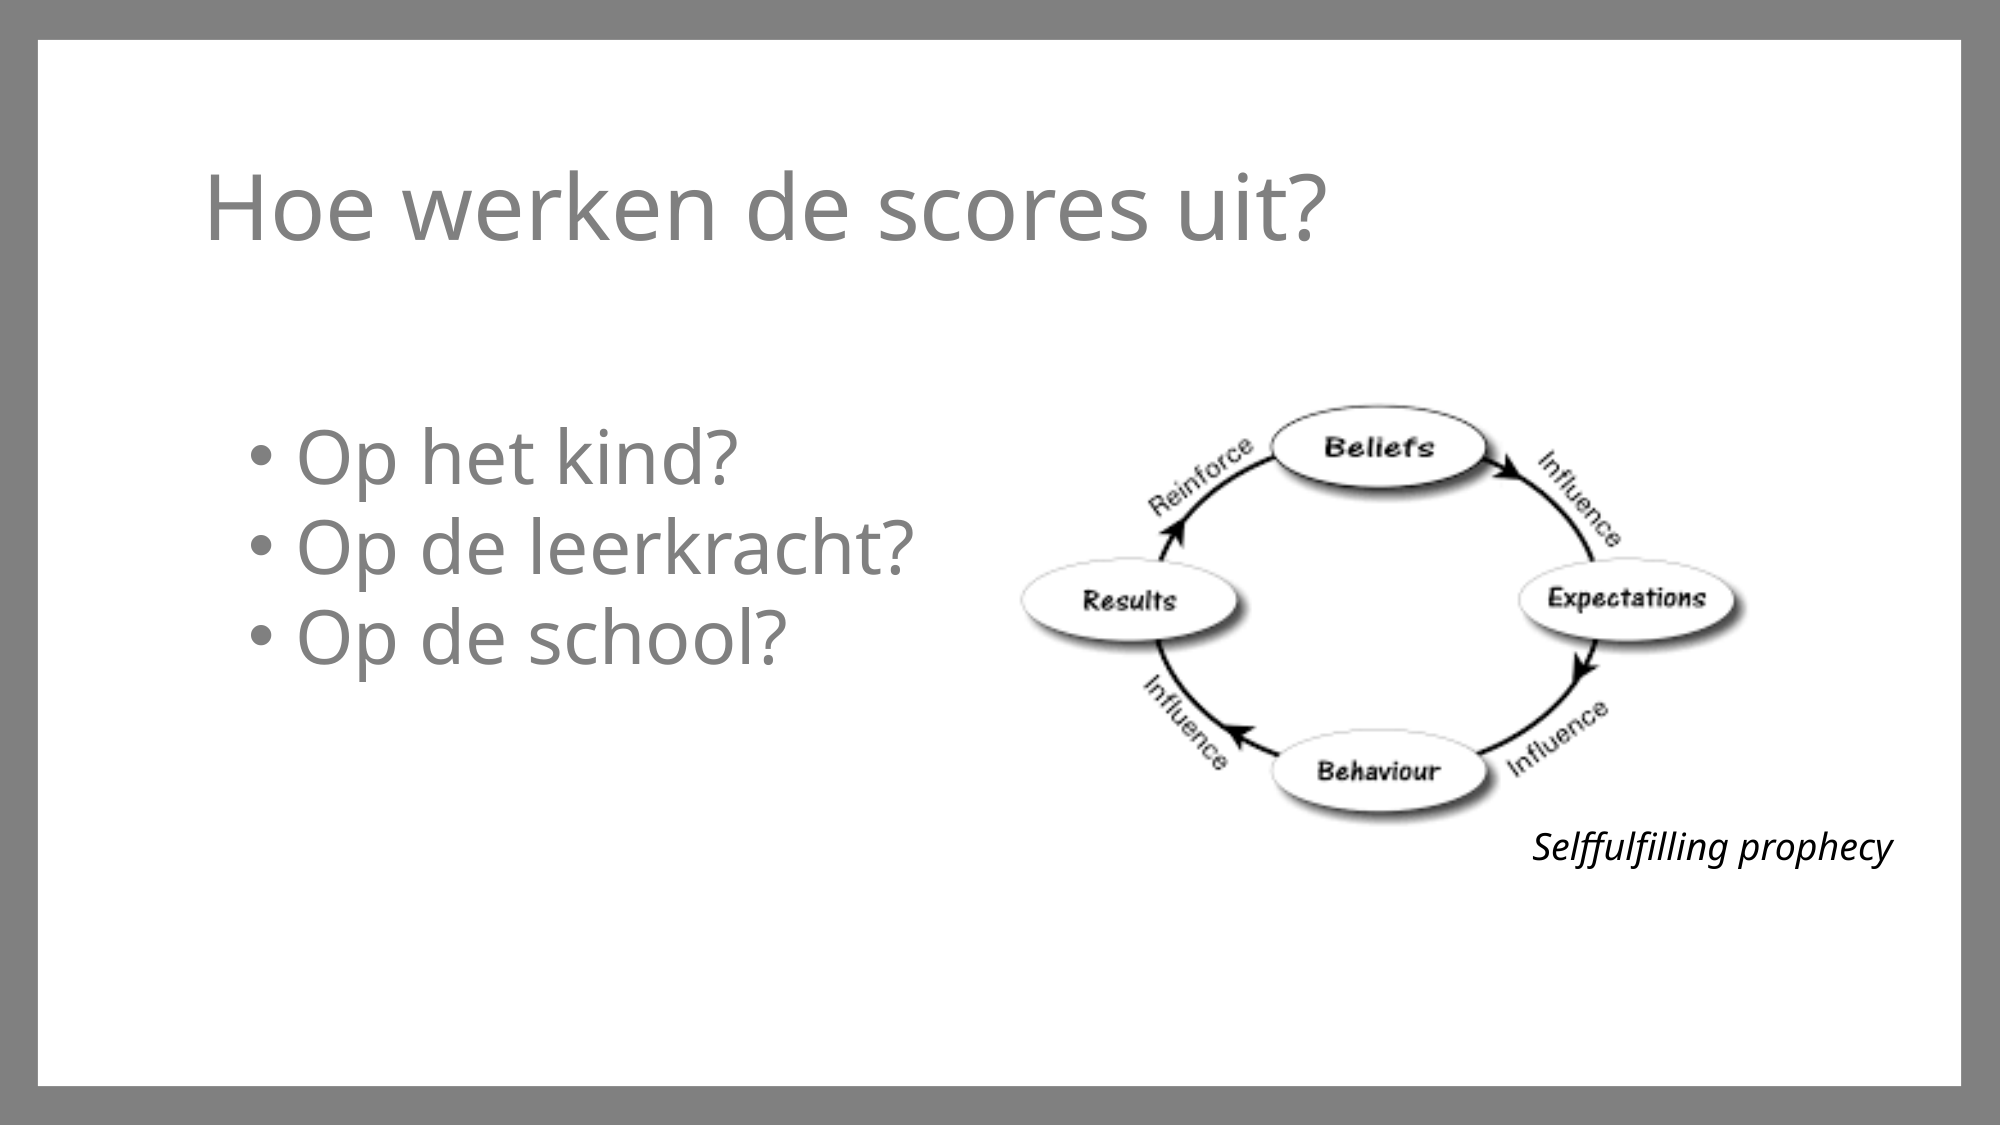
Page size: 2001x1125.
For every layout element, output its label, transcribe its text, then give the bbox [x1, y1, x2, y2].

text_box Selffulfilling prophecy [1517, 815, 1917, 876]
picture [1003, 390, 1755, 832]
text_box Op het kind? Op de leerkracht? Op de school? [233, 402, 997, 732]
title Hoe werken de scores uit? [187, 99, 1808, 323]
